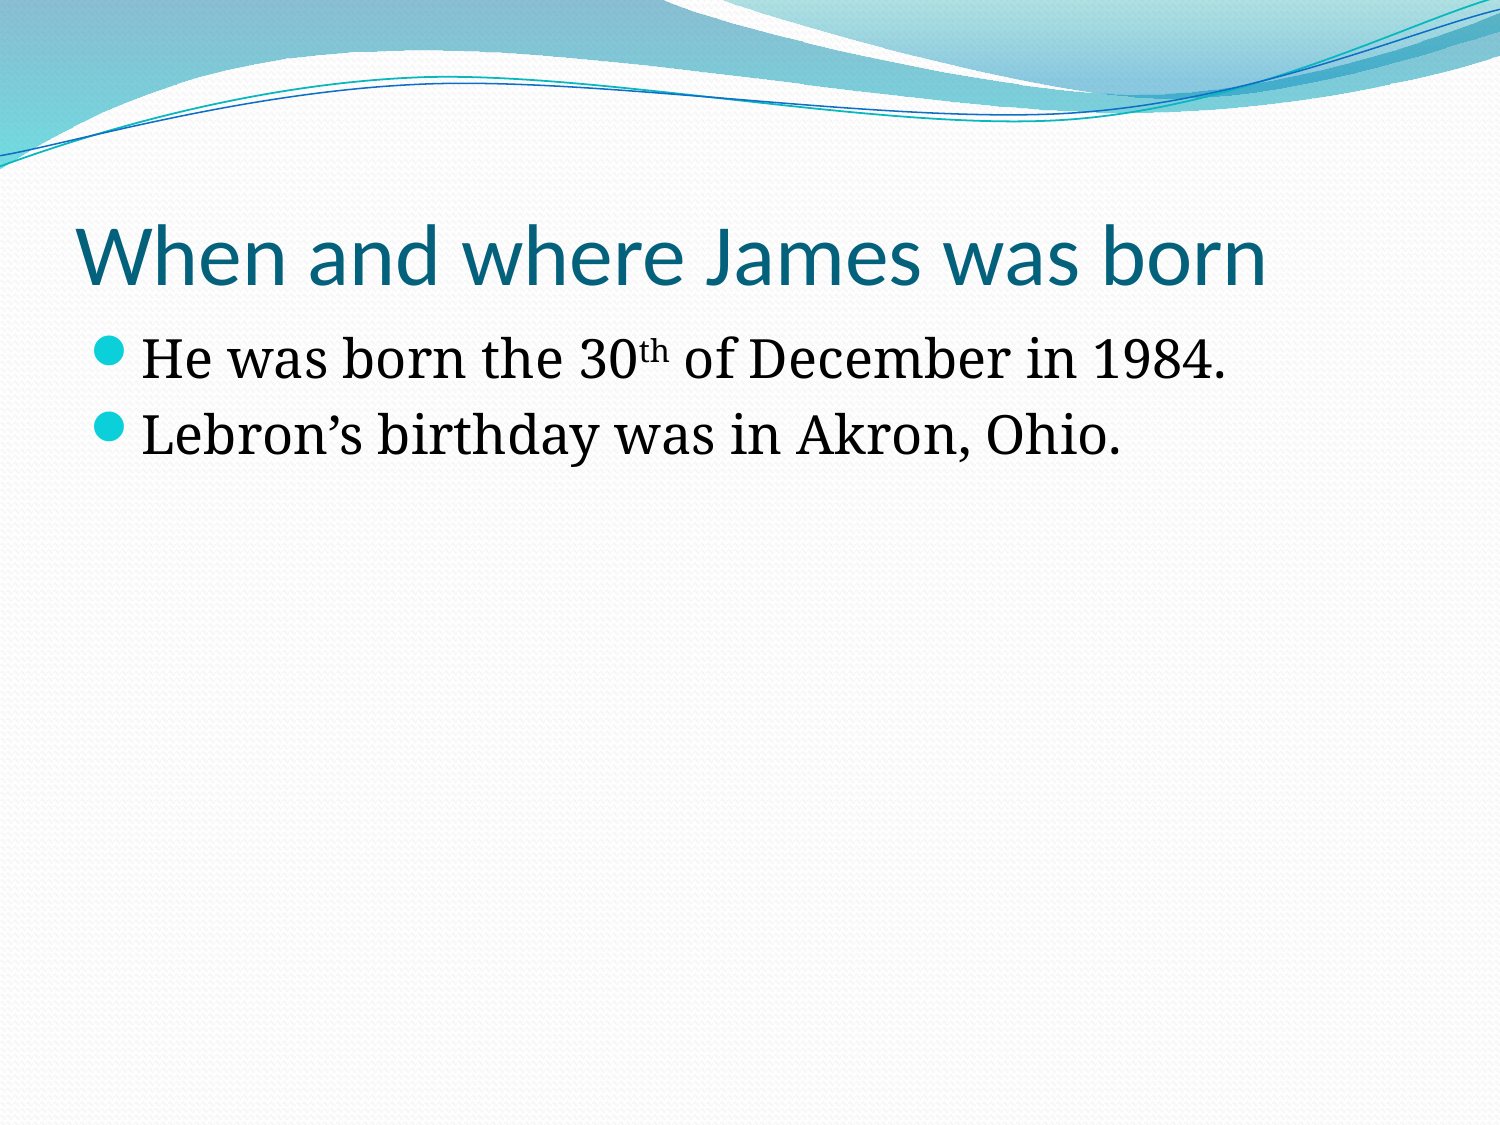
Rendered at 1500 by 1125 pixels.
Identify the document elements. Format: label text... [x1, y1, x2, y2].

title When and where James was born [75, 115, 1425, 303]
list He was born the 30th of December in 1984. Lebron’s birthday was in Akron, Ohio. [75, 317, 1425, 1038]
